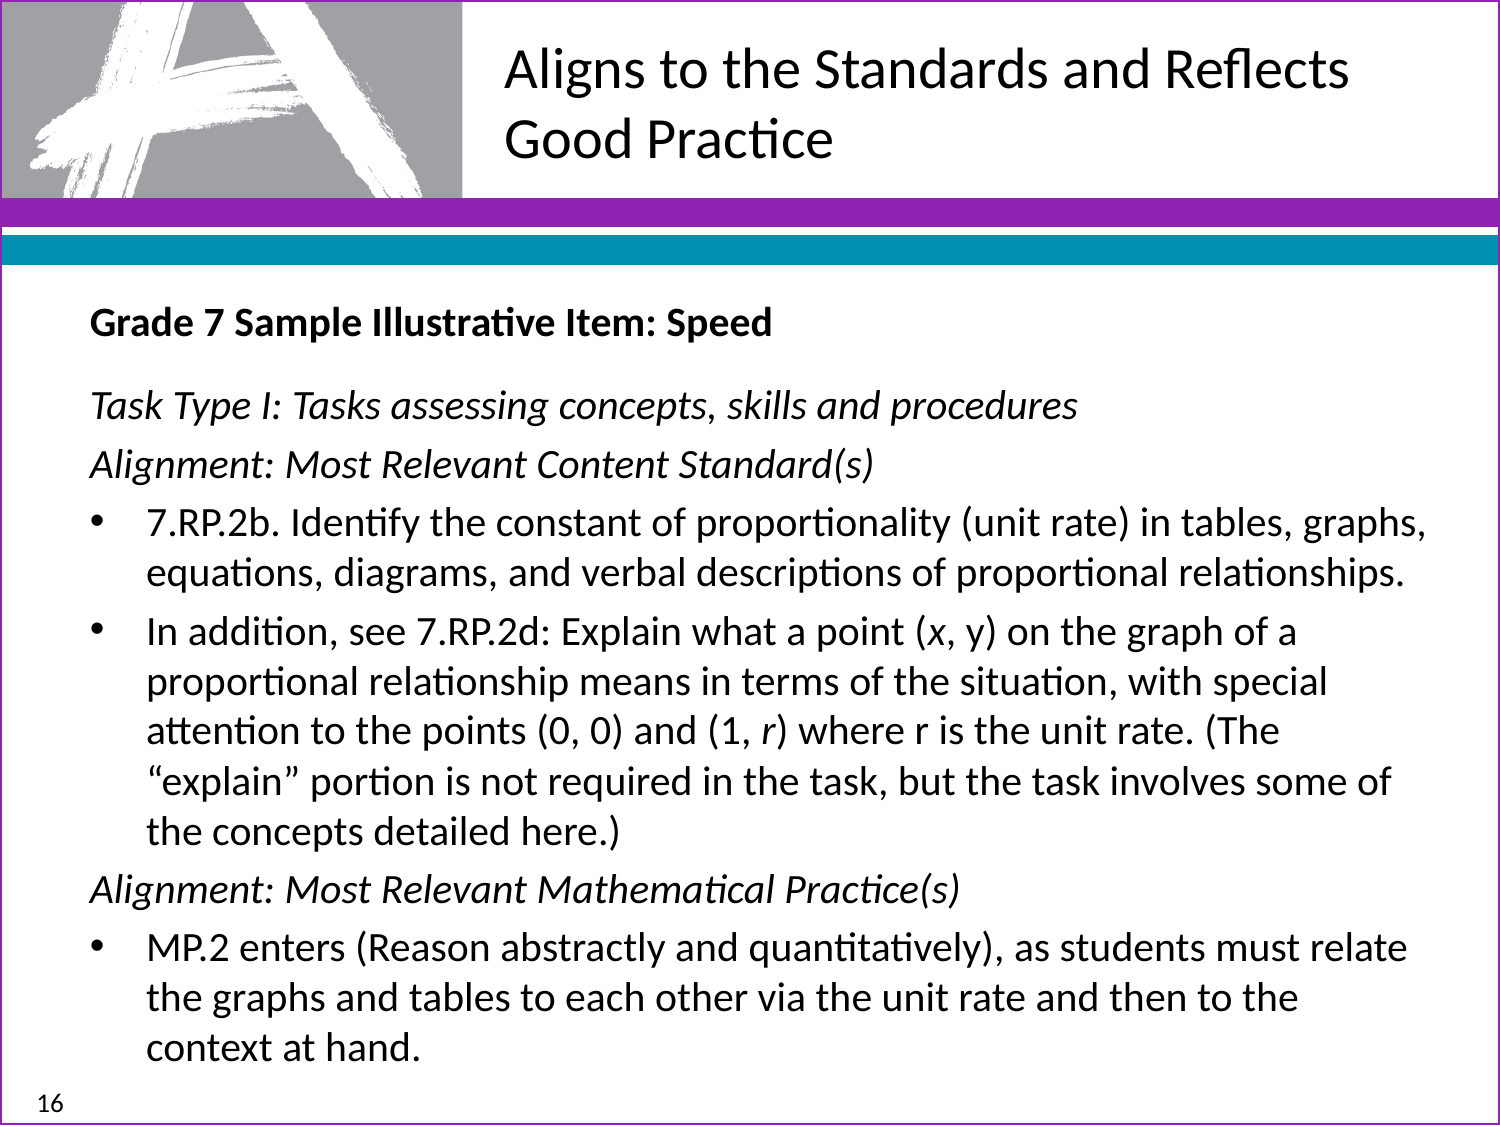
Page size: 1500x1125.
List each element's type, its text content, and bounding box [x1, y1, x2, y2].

slide_number 16 [0, 1077, 100, 1125]
picture [2, 2, 462, 198]
list Grade 7 Sample Illustrative Item: Speed Task Type I: Tasks assessing concepts, skills and procedures Alignment: Most Relevant Content Standard(s) 7.RP.2b. Identify the constant of proportionality (unit rate) in tables, graphs, equations, diagrams, and verbal descriptions of proportional relationships. In addition, see 7.RP.2d: Explain what a point (x, y) on the graph of a proportional relationship means in terms of the situation, with special attention to the points (0, 0) and (1, r) where r is the unit rate. (The “explain” portion is not required in the task, but the task involves some of the concepts detailed here.) Alignment: Most Relevant Mathematical Practice(s) MP.2 enters (Reason abstractly and quantitatively), as students must relate the graphs and tables to each other via the unit rate and then to the context at hand. [75, 287, 1450, 913]
title Aligns to the Standards and Reflects Good Practice [462, 0, 1500, 200]
